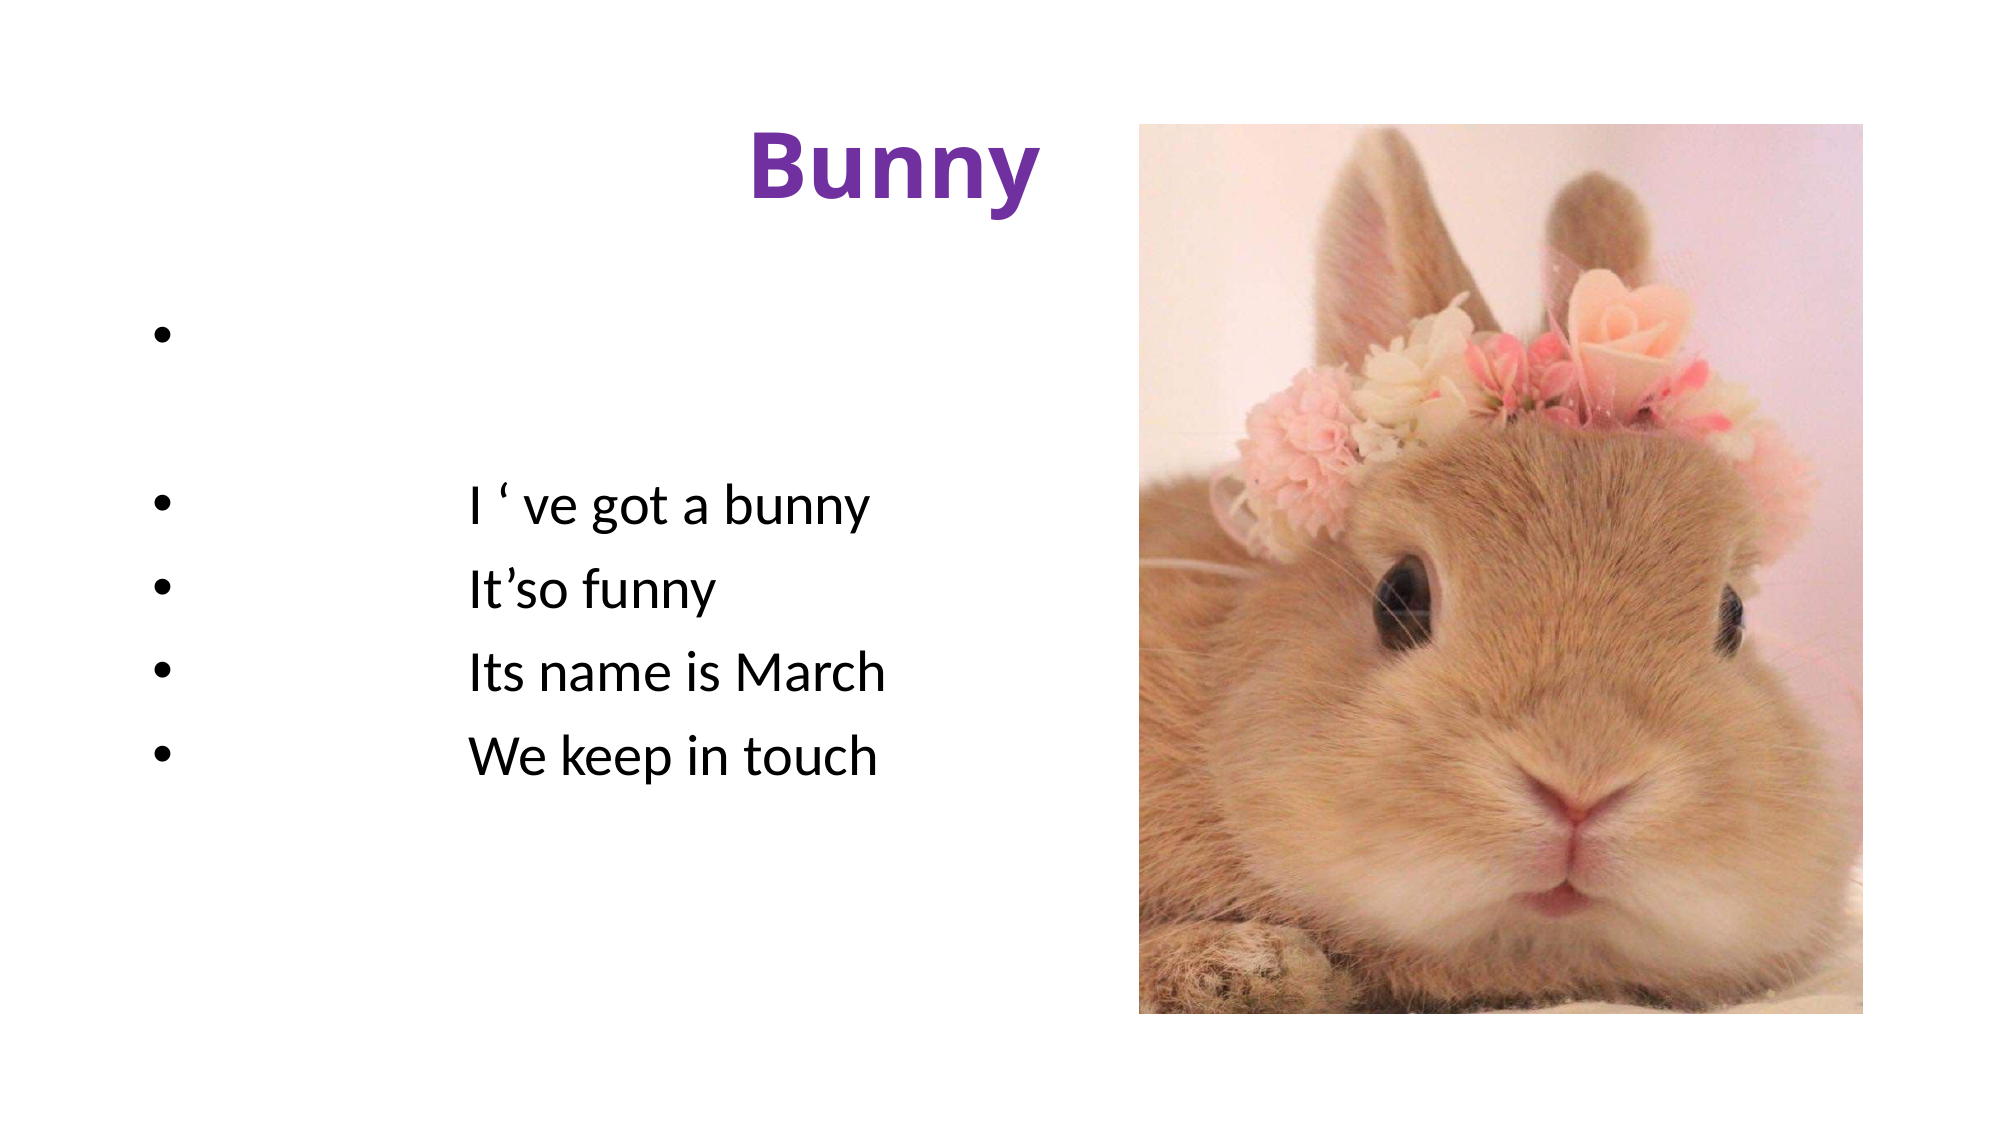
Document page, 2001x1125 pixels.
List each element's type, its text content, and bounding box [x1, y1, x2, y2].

picture [1139, 124, 1863, 1014]
list I ‘ ve got a bunny It’so funny Its name is March We keep in touch [137, 299, 1139, 1014]
title Bunny [137, 59, 1863, 278]
